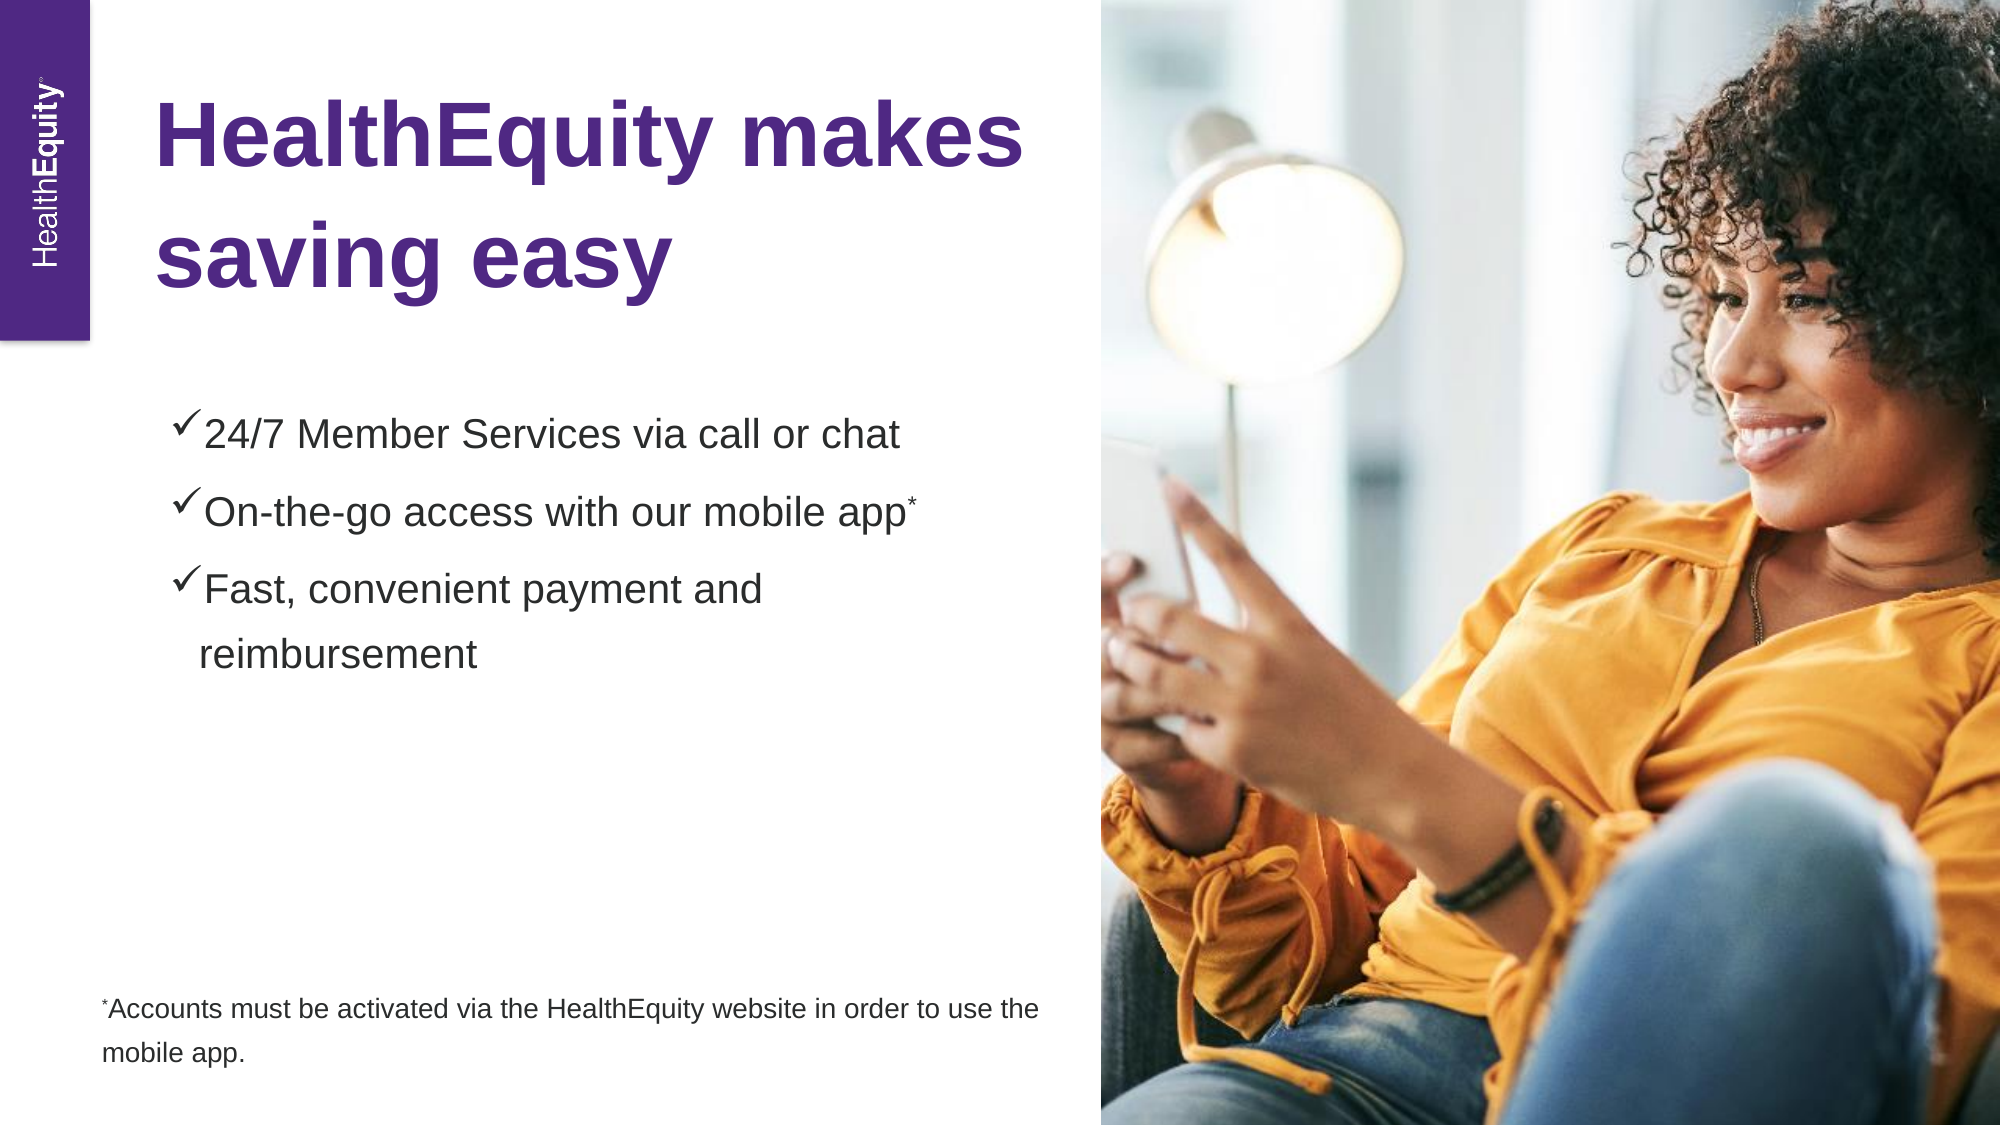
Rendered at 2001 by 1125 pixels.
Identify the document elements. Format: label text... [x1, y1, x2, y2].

text_box 24/7 Member Services via call or chat On-the-go access with our mobile app* Fast, convenient payment and reimbursement [154, 384, 1049, 896]
picture [33, 78, 64, 266]
picture [1101, 0, 2000, 1125]
text_box *Accounts must be activated via the HealthEquity website in order to use the mobile app. [101, 981, 1049, 1068]
title HealthEquity makes saving easy [154, 64, 1096, 299]
